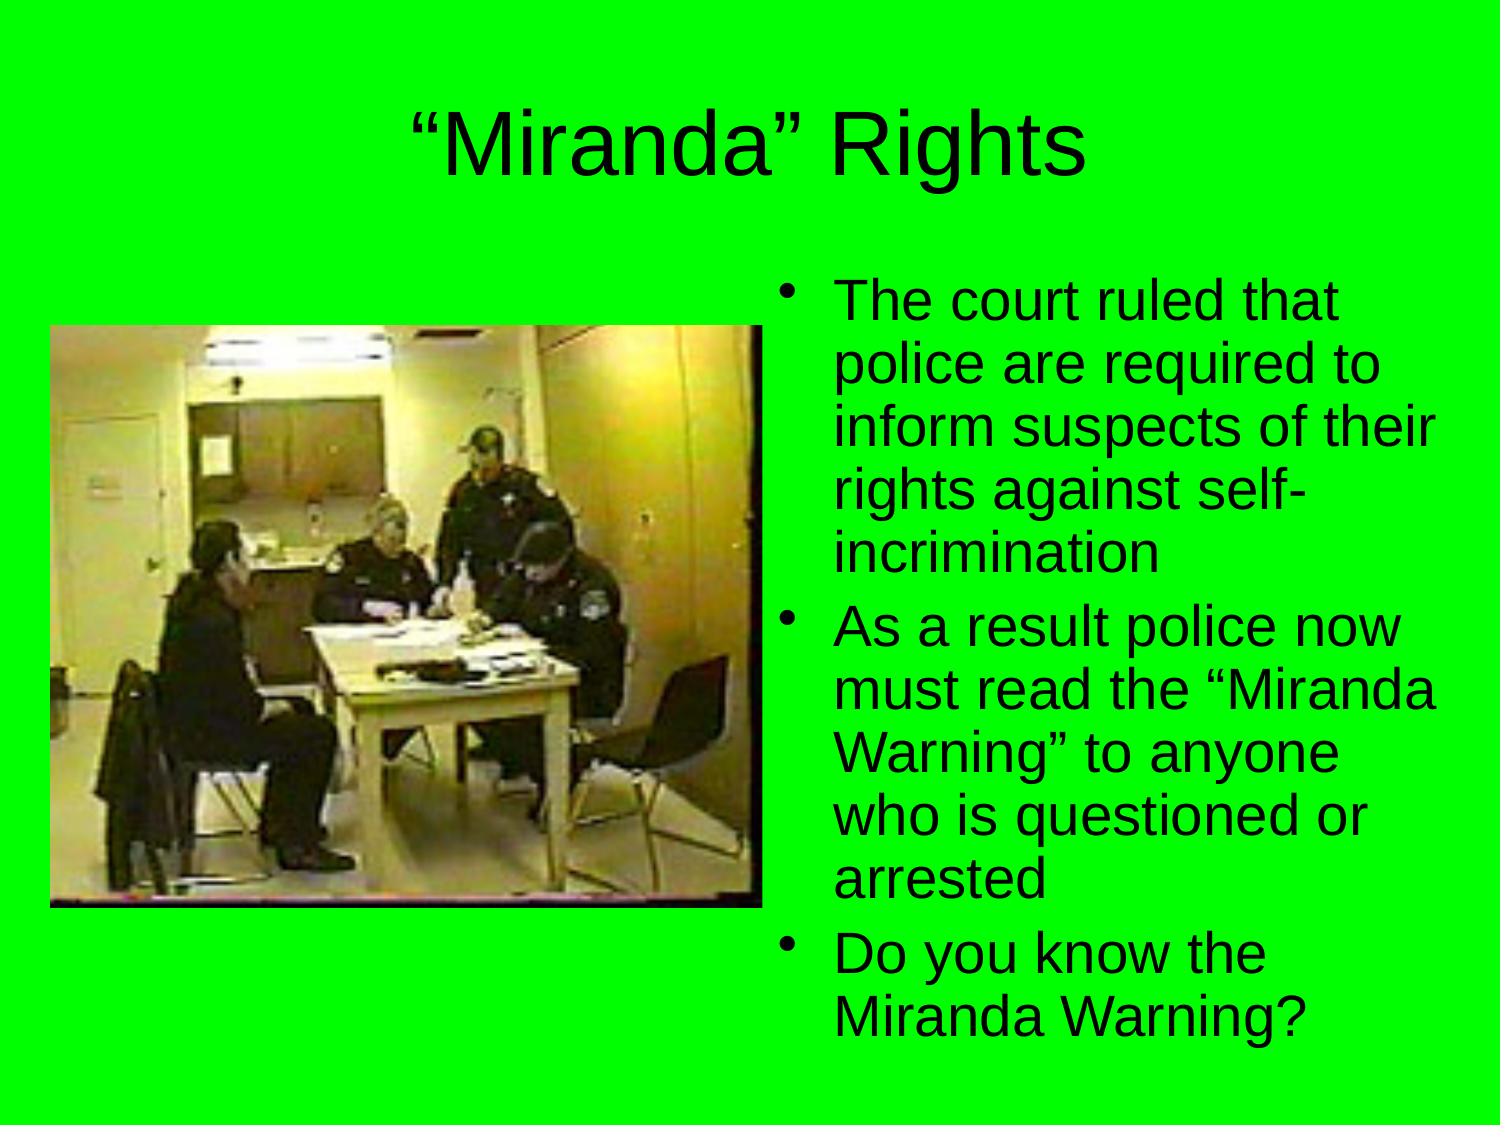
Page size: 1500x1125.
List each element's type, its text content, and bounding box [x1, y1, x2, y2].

title “Miranda” Rights [75, 45, 1425, 233]
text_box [49, 324, 763, 908]
list The court ruled that police are required to inform suspects of their rights against self-incrimination As a result police now must read the “Miranda Warning” to anyone who is questioned or arrested Do you know the Miranda Warning? [762, 262, 1463, 1075]
